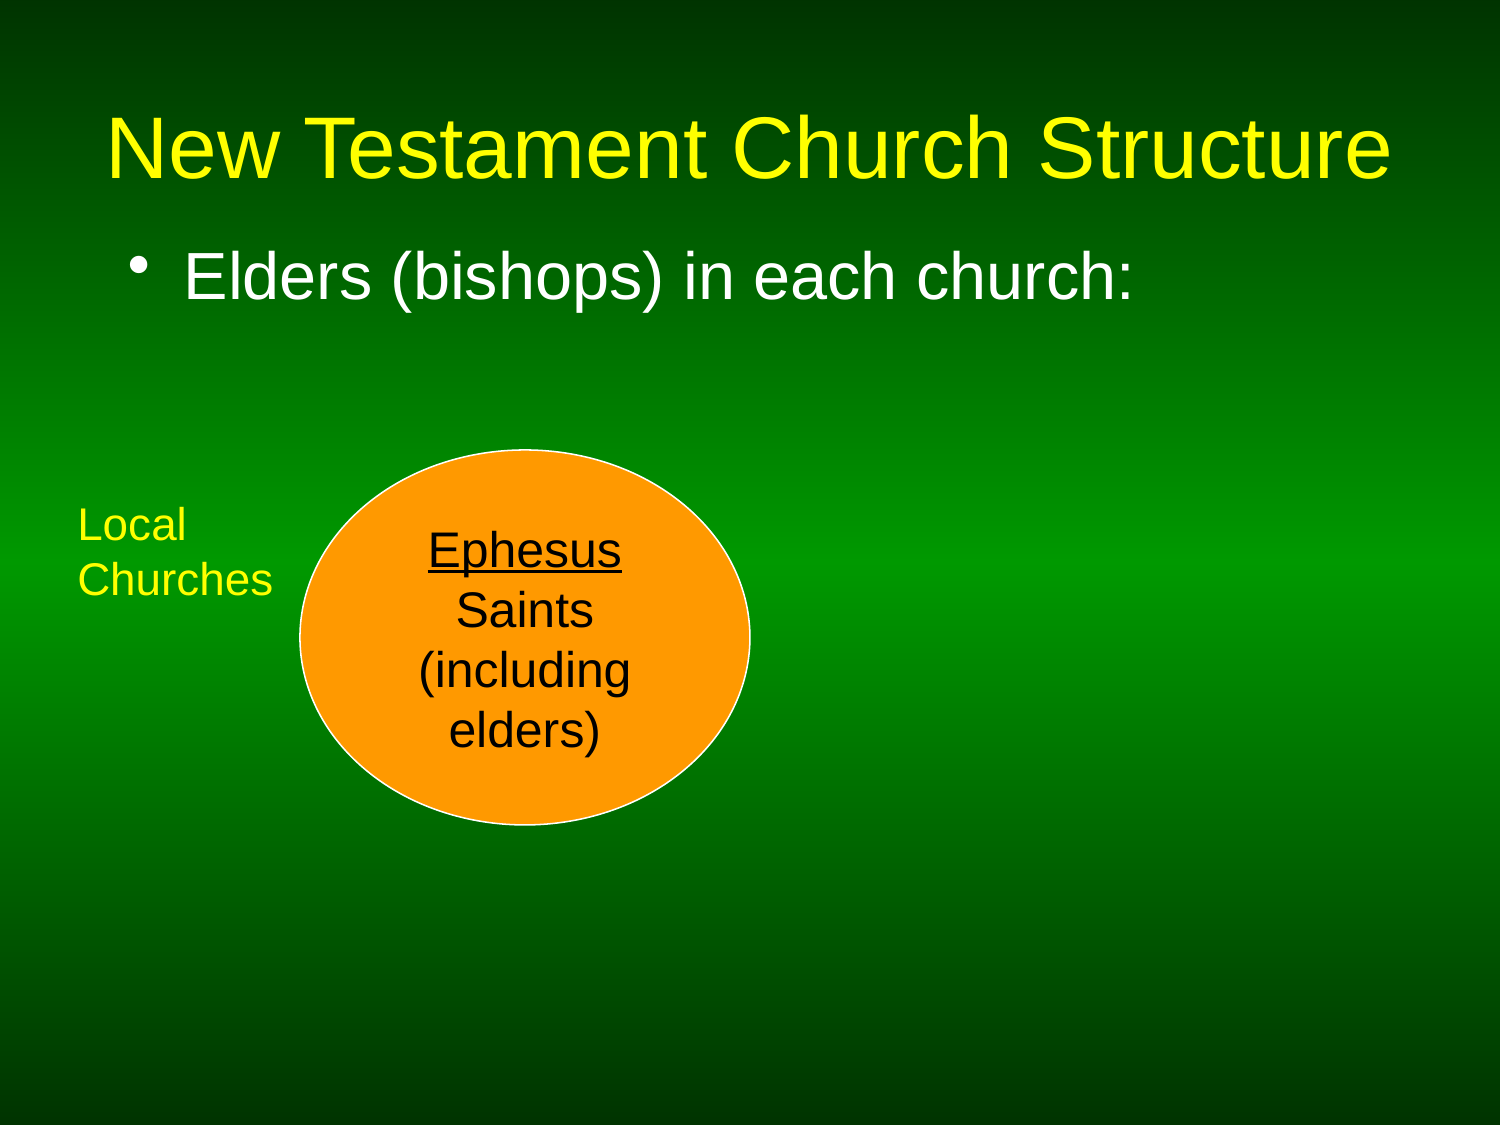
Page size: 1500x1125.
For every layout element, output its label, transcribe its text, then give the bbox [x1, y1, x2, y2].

title New Testament Church Structure [37, 50, 1463, 238]
list Elders (bishops) in each church: [112, 224, 1463, 325]
text_box Local Churches [62, 487, 313, 613]
text_box Ephesus Saints (including elders) [299, 449, 750, 825]
